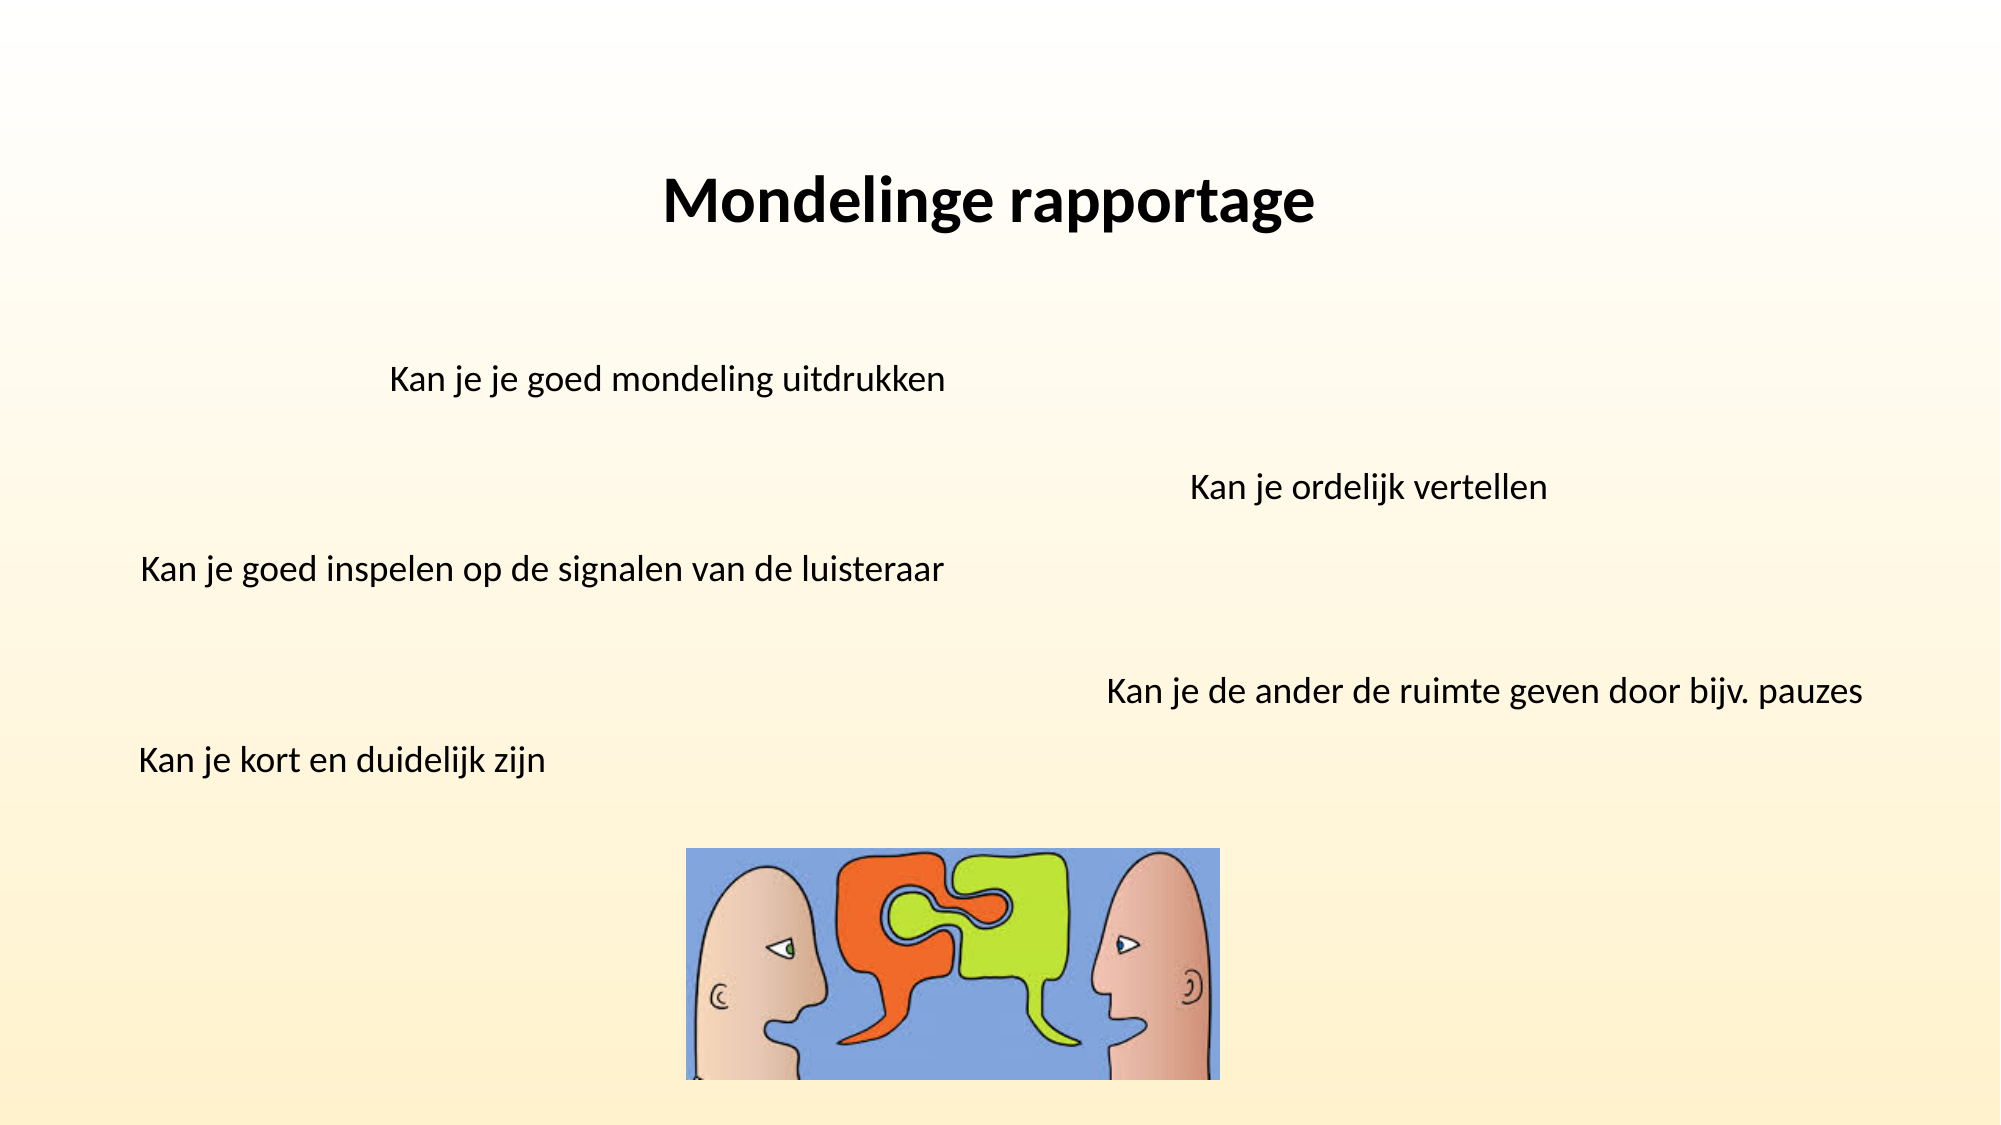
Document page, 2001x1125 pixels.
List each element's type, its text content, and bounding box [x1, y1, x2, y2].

text_box Kan je kort en duidelijk zijn [123, 727, 562, 788]
text_box Kan je goed inspelen op de signalen van de luisteraar [126, 537, 961, 597]
text_box Kan je ordelijk vertellen [1175, 454, 1564, 515]
text_box Kan je de ander de ruimte geven door bijv. pauzes [1092, 658, 1880, 718]
text_box Kan je je goed mondeling uitdrukken [375, 346, 962, 407]
picture [686, 848, 1220, 1080]
text_box Mondelinge rapportage [647, 148, 1332, 323]
